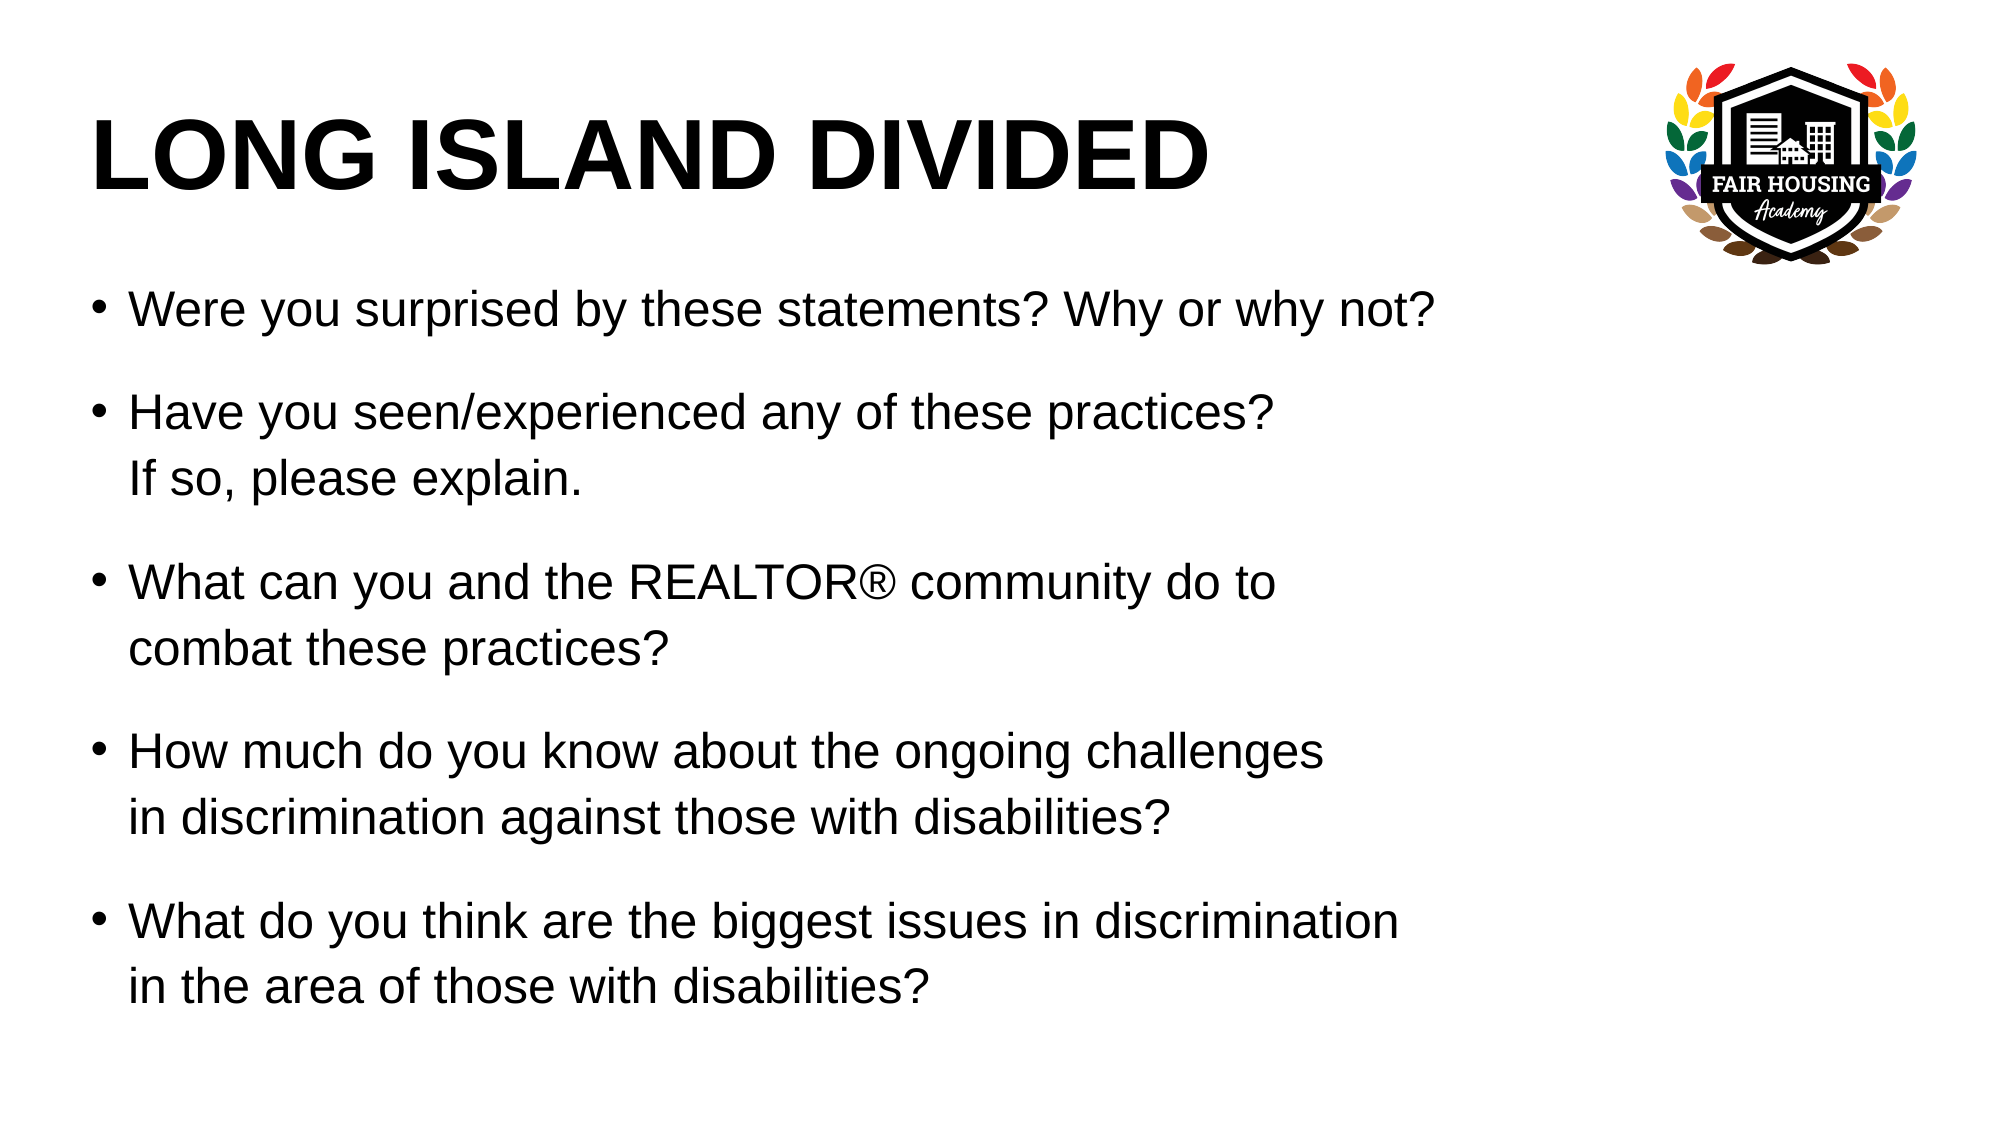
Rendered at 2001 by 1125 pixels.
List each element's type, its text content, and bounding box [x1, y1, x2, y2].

title LONG ISLAND DIVIDED [90, 90, 1608, 238]
picture [1659, 57, 1923, 271]
list Were you surprised by these statements? Why or why not? Have you seen/experienced any of these practices? If so, please explain. What can you and the REALTOR® community do to combat these practices? How much do you know about the ongoing challenges in discrimination against those with disabilities? What do you think are the biggest issues in discrimination in the area of those with disabilities? [90, 270, 1437, 1036]
